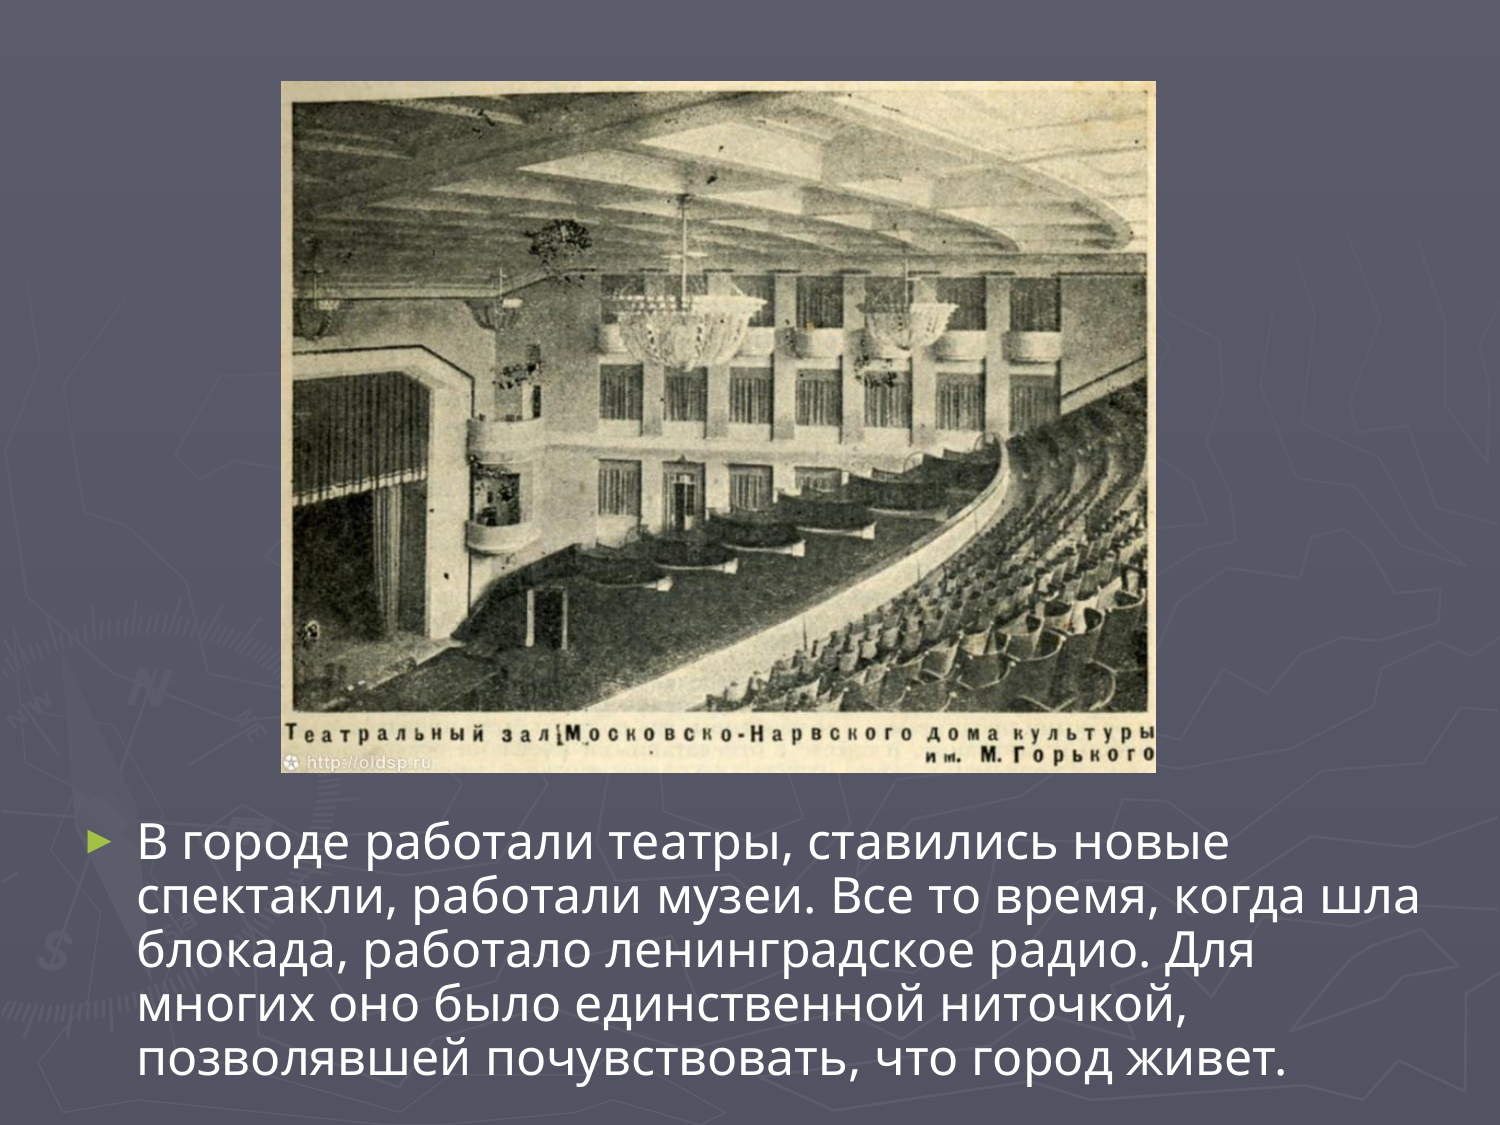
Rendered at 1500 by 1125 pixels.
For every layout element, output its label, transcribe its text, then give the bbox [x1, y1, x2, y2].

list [281, 81, 1156, 773]
list В городе работали театры, ставились новые спектакли, работали музеи. Все то время, когда шла блокада, работало ленинградское радио. Для многих оно было единственной ниточкой, позволявшей почувствовать, что город живет. [64, 808, 1451, 1059]
